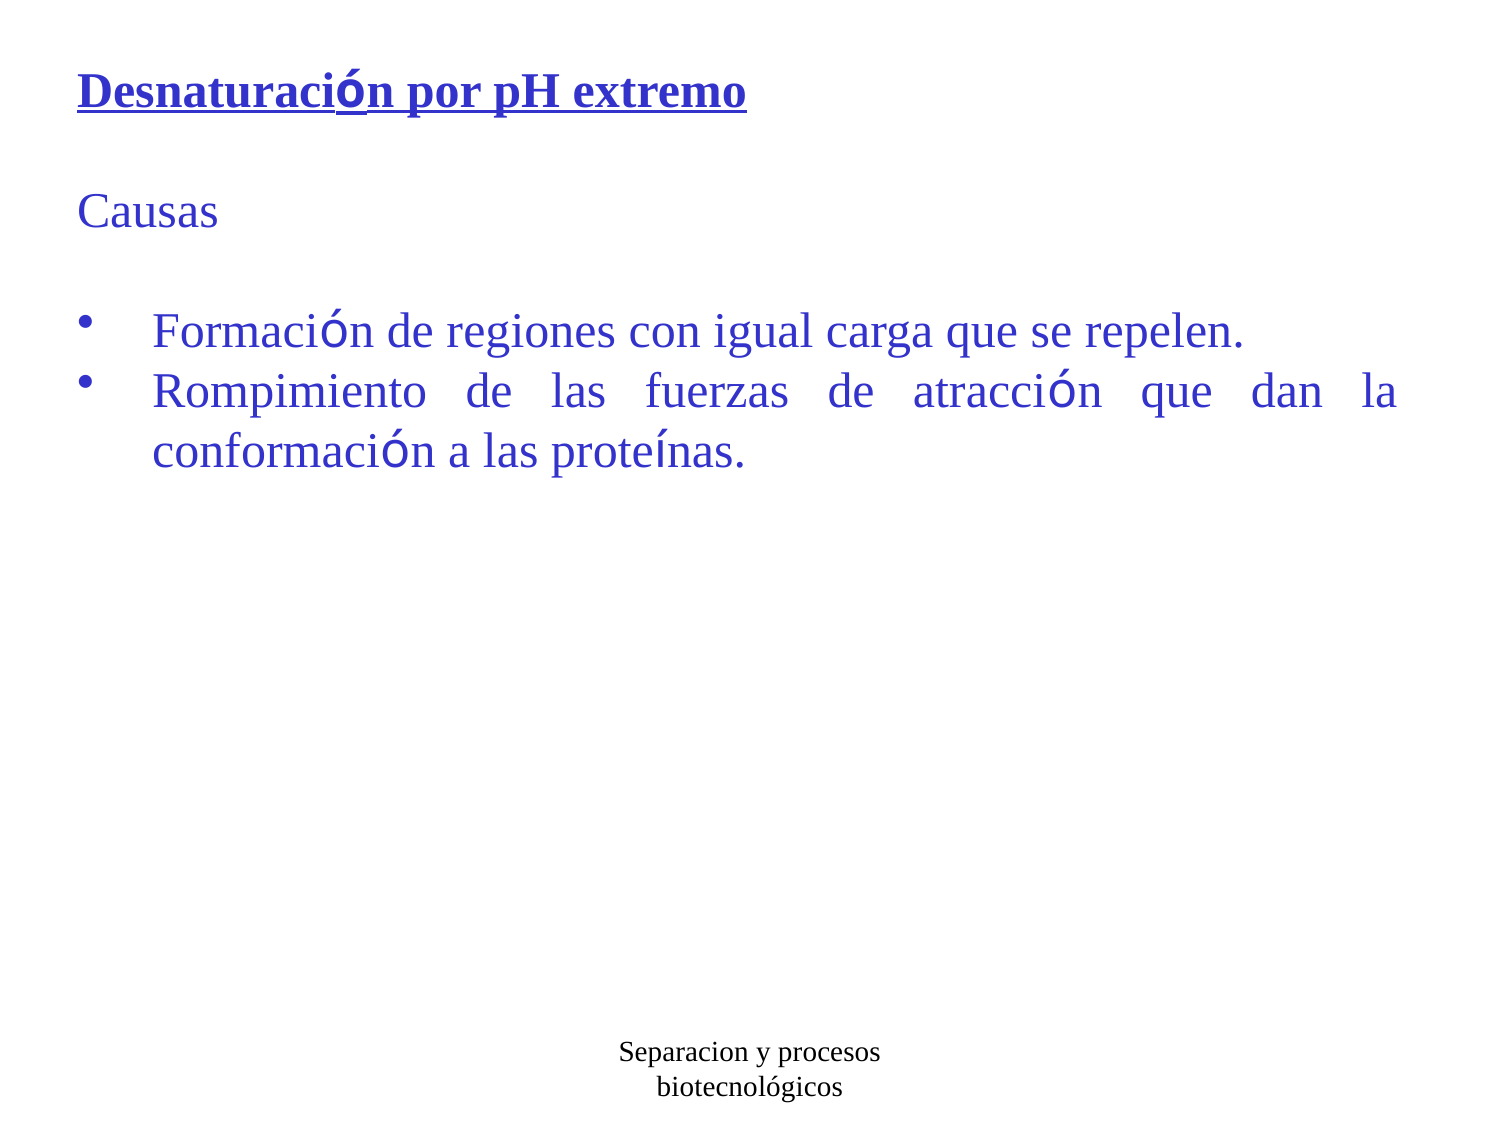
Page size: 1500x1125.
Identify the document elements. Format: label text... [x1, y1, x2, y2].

text_box [734, 994, 1213, 1070]
text_box Desnaturación por pH extremo Causas Formación de regiones con igual carga que se repelen. Rompimiento de las fuerzas de atracción que dan la conformación a las proteínas. [62, 49, 1413, 485]
footer Separacion y procesos biotecnológicos [512, 1024, 988, 1101]
